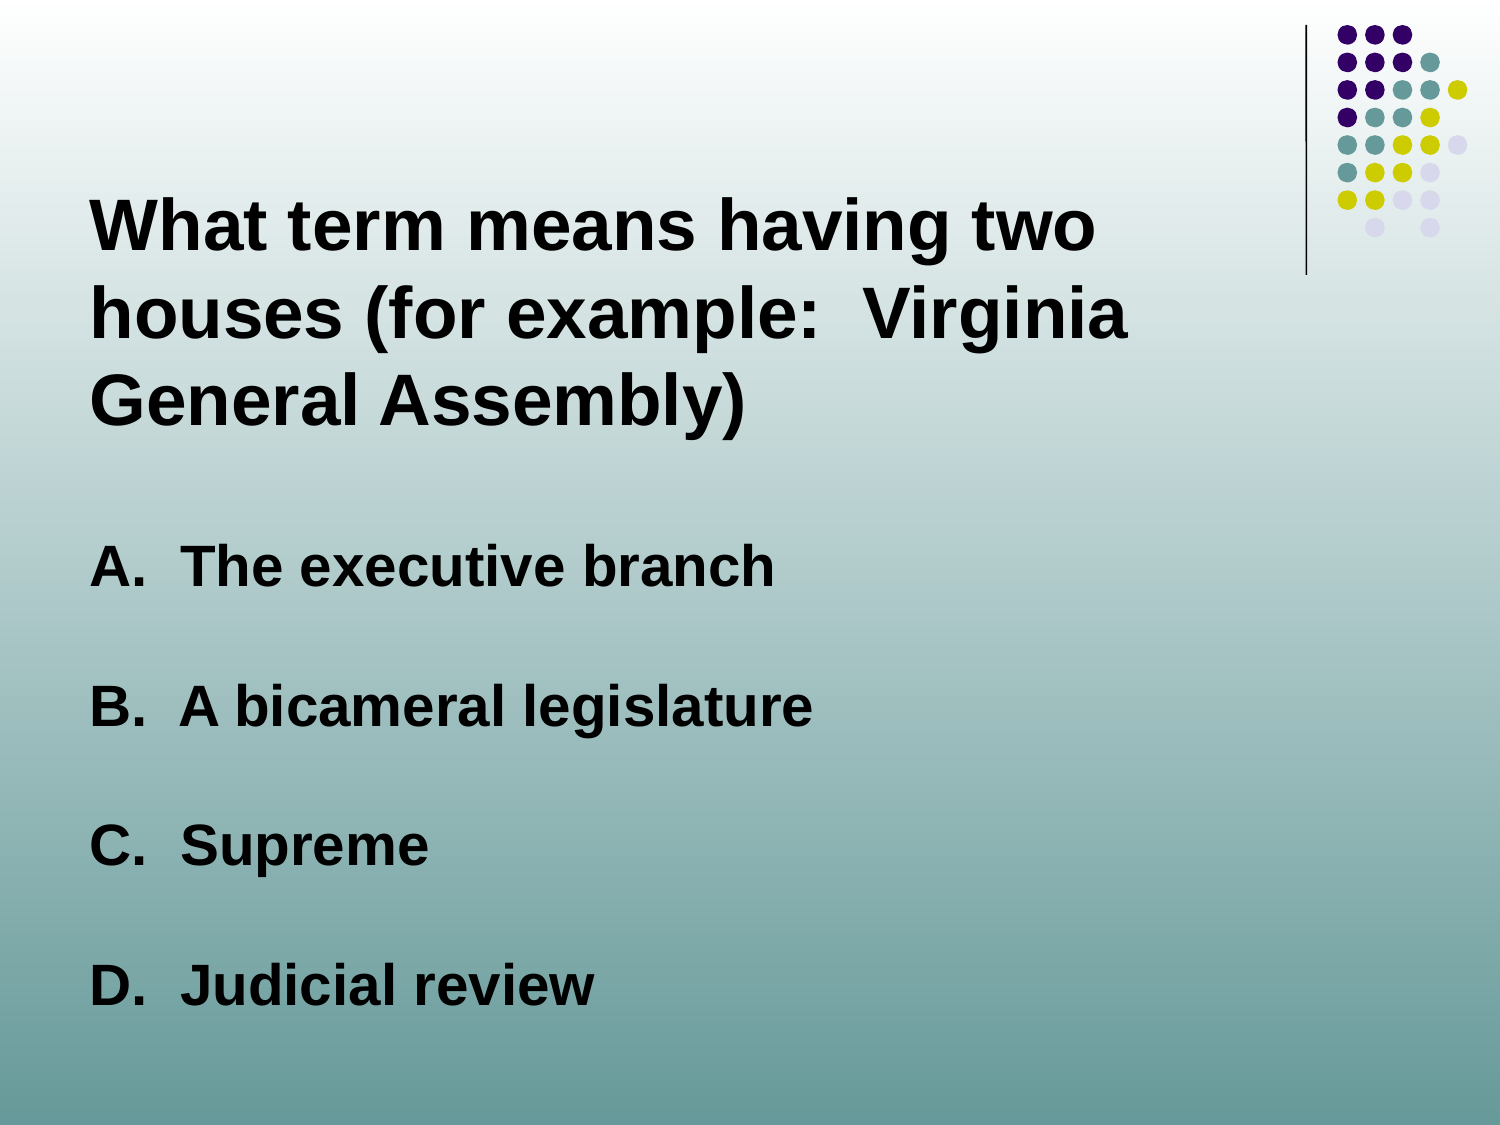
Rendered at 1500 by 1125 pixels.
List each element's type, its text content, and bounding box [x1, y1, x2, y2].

text_box What term means having two houses (for example: Virginia General Assembly) A. The executive branch B. A bicameral legislature C. Supreme D. Judicial review [75, 899, 1313, 1113]
